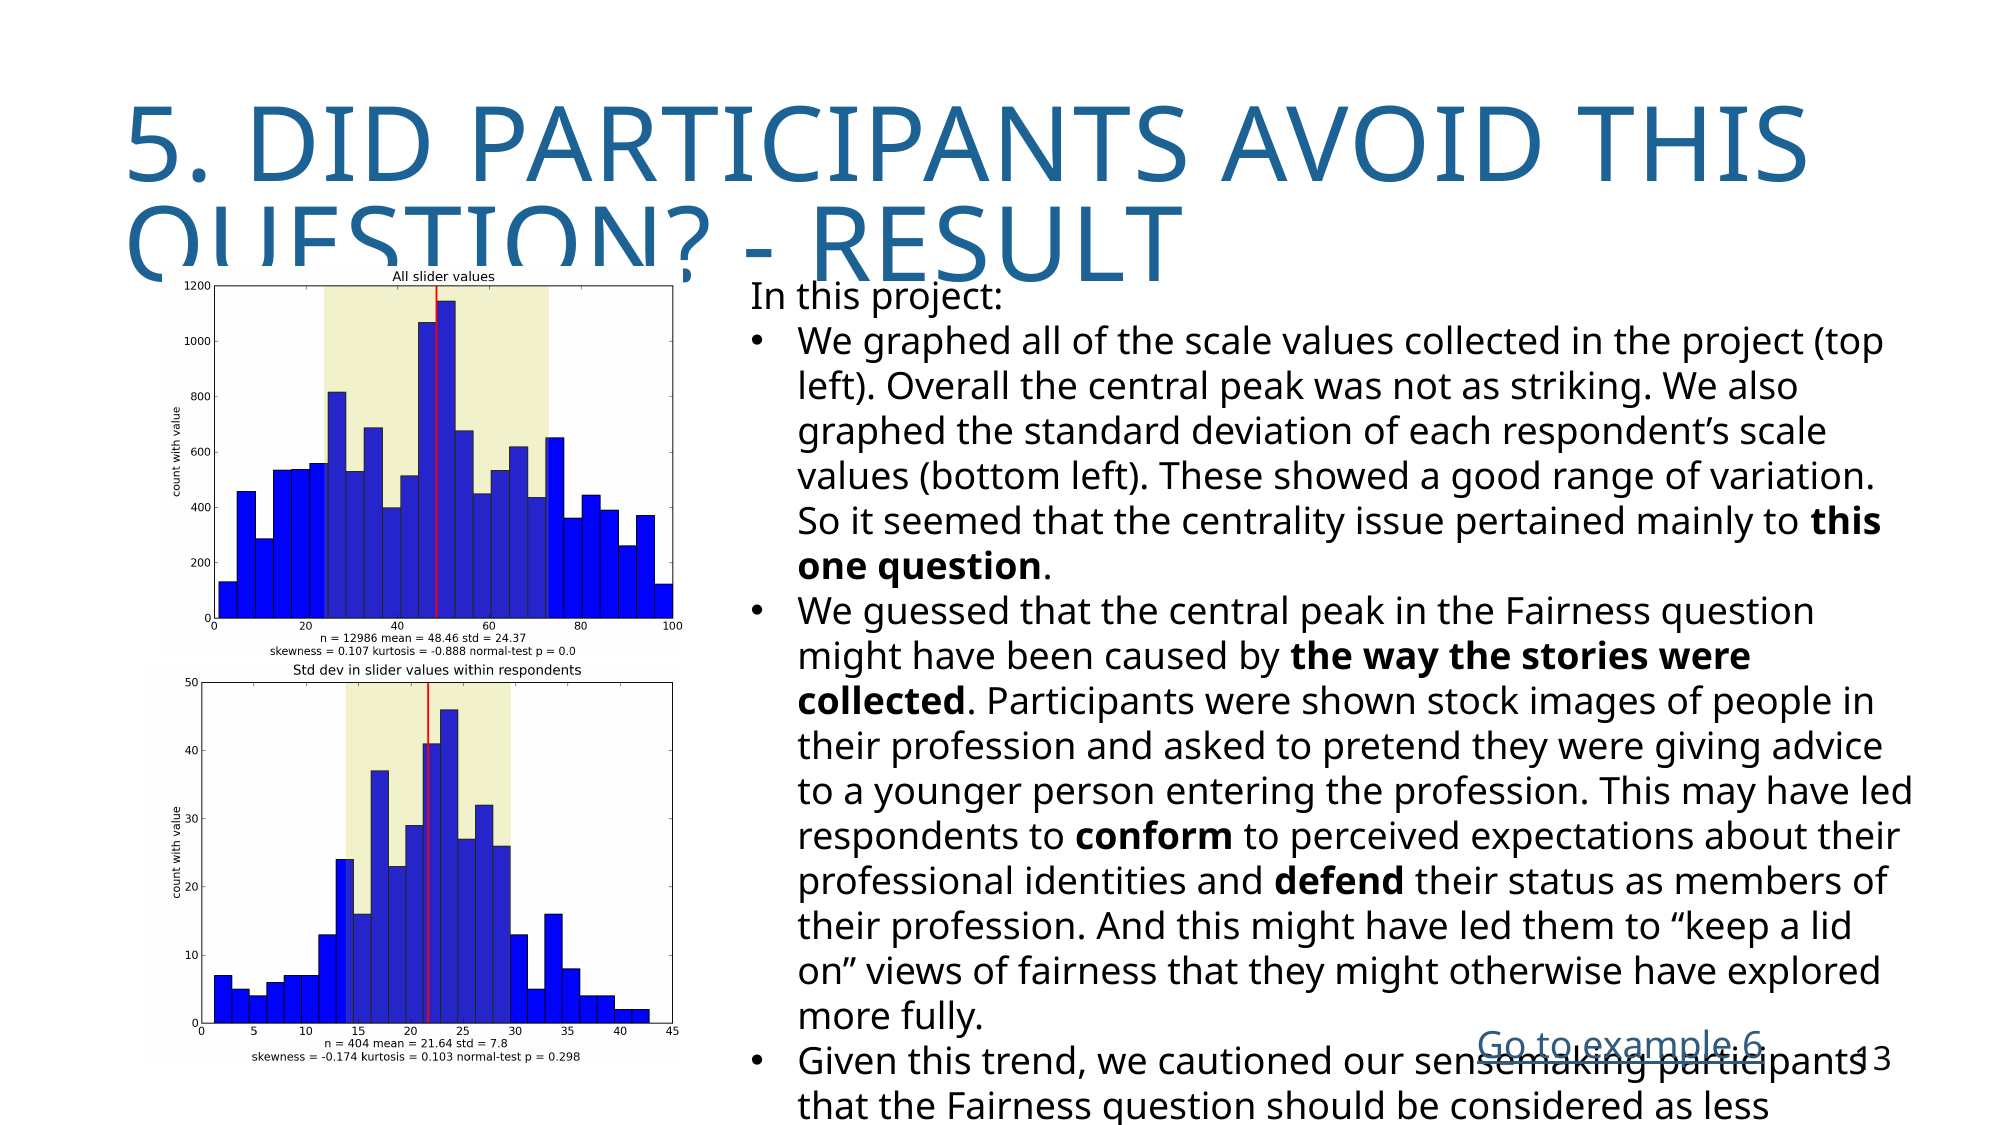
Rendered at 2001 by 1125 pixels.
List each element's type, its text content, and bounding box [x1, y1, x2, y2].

text_box In this project: We graphed all of the scale values collected in the project (top left). Overall the central peak was not as striking. We also graphed the standard deviation of each respondent’s scale values (bottom left). These showed a good range of variation. So it seemed that the centrality issue pertained mainly to this one question. We guessed that the central peak in the Fairness question might have been caused by the way the stories were collected. Participants were shown stock images of people in their profession and asked to pretend they were giving advice to a younger person entering the profession. This may have led respondents to conform to perceived expectations about their professional identities and defend their status as members of their profession. And this might have led them to “keep a lid on” views of fairness that they might otherwise have explored more fully. Given this trend, we cautioned our sensemaking participants that the Fairness question should be considered as less representative and authentic than the other questions. [735, 264, 1937, 1125]
title 5. did participants avoid this question? - result [109, 78, 1891, 325]
text_box Go to example 6 [1425, 971, 1816, 1121]
picture [147, 661, 683, 1064]
picture [161, 266, 683, 657]
